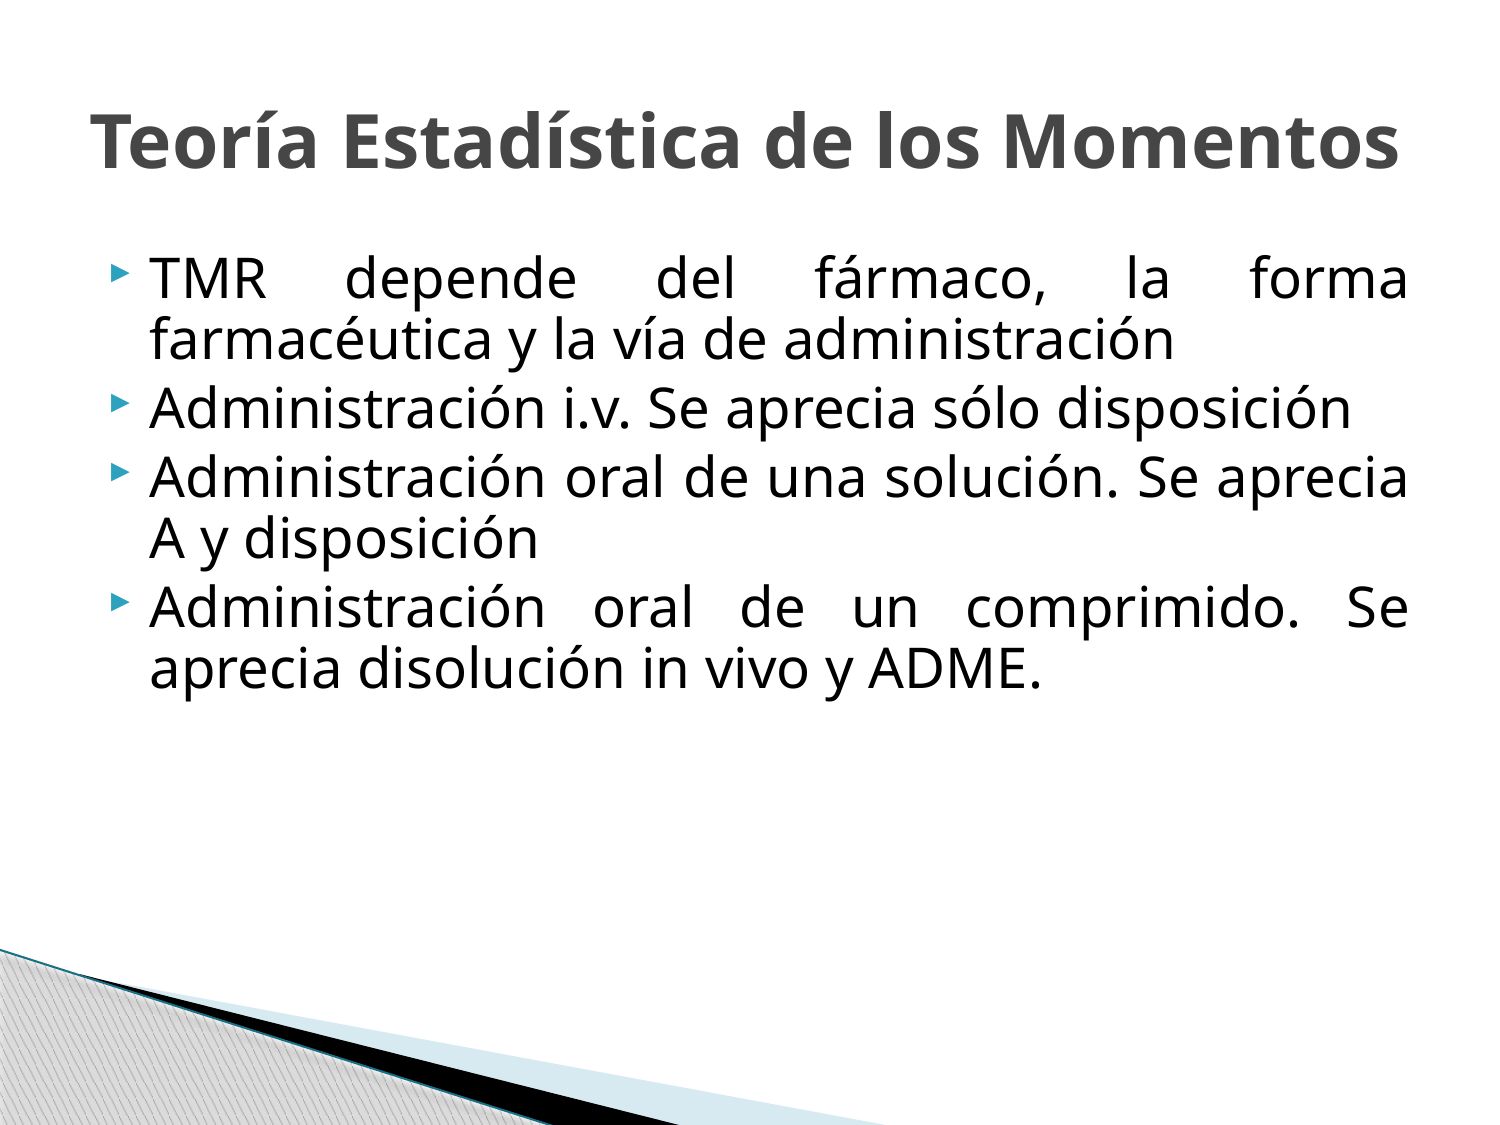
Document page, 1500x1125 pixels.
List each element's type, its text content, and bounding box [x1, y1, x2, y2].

list TMR depende del fármaco, la forma farmacéutica y la vía de administración Administración i.v. Se aprecia sólo disposición Administración oral de una solución. Se aprecia A y disposición Administración oral de un comprimido. Se aprecia disolución in vivo y ADME. [74, 242, 1426, 986]
title Teoría Estadística de los Momentos [75, 45, 1425, 233]
